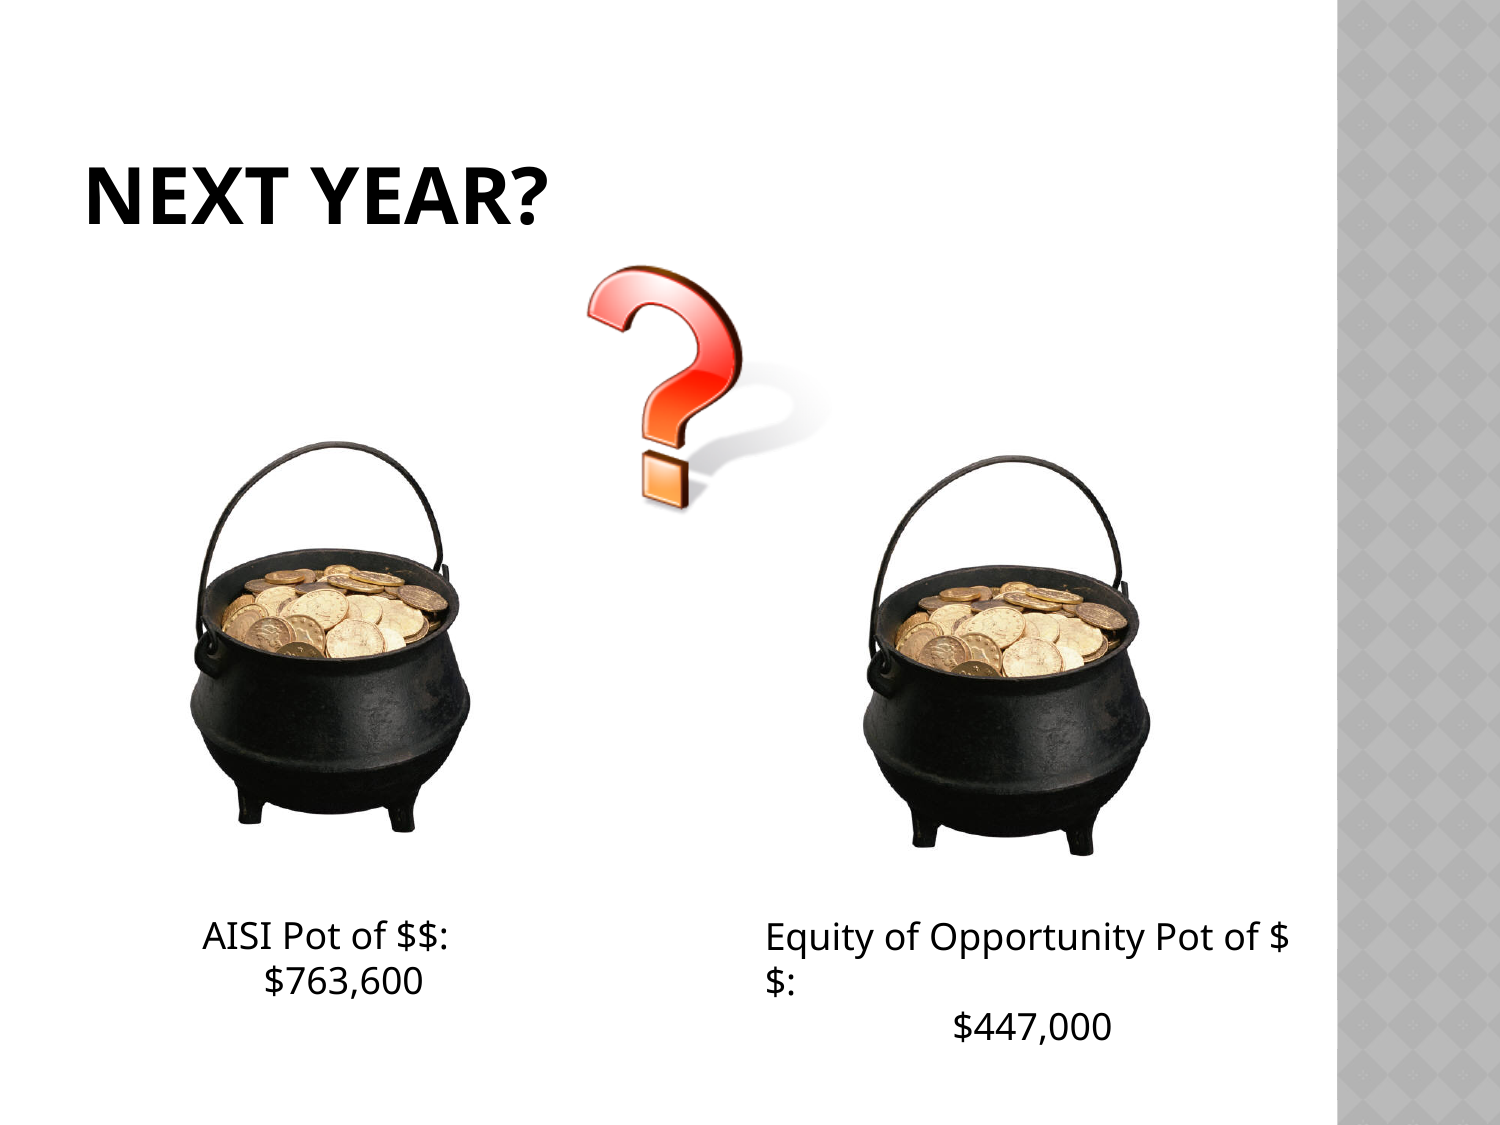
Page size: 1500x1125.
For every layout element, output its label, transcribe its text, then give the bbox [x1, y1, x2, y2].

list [124, 399, 541, 852]
title Next year? [75, 52, 1263, 240]
text_box Equity of Opportunity Pot of $$: $447,000 [750, 905, 1325, 1055]
picture [795, 411, 1222, 876]
text_box AISI Pot of $$: $763,600 [187, 904, 500, 1010]
picture [549, 249, 832, 532]
